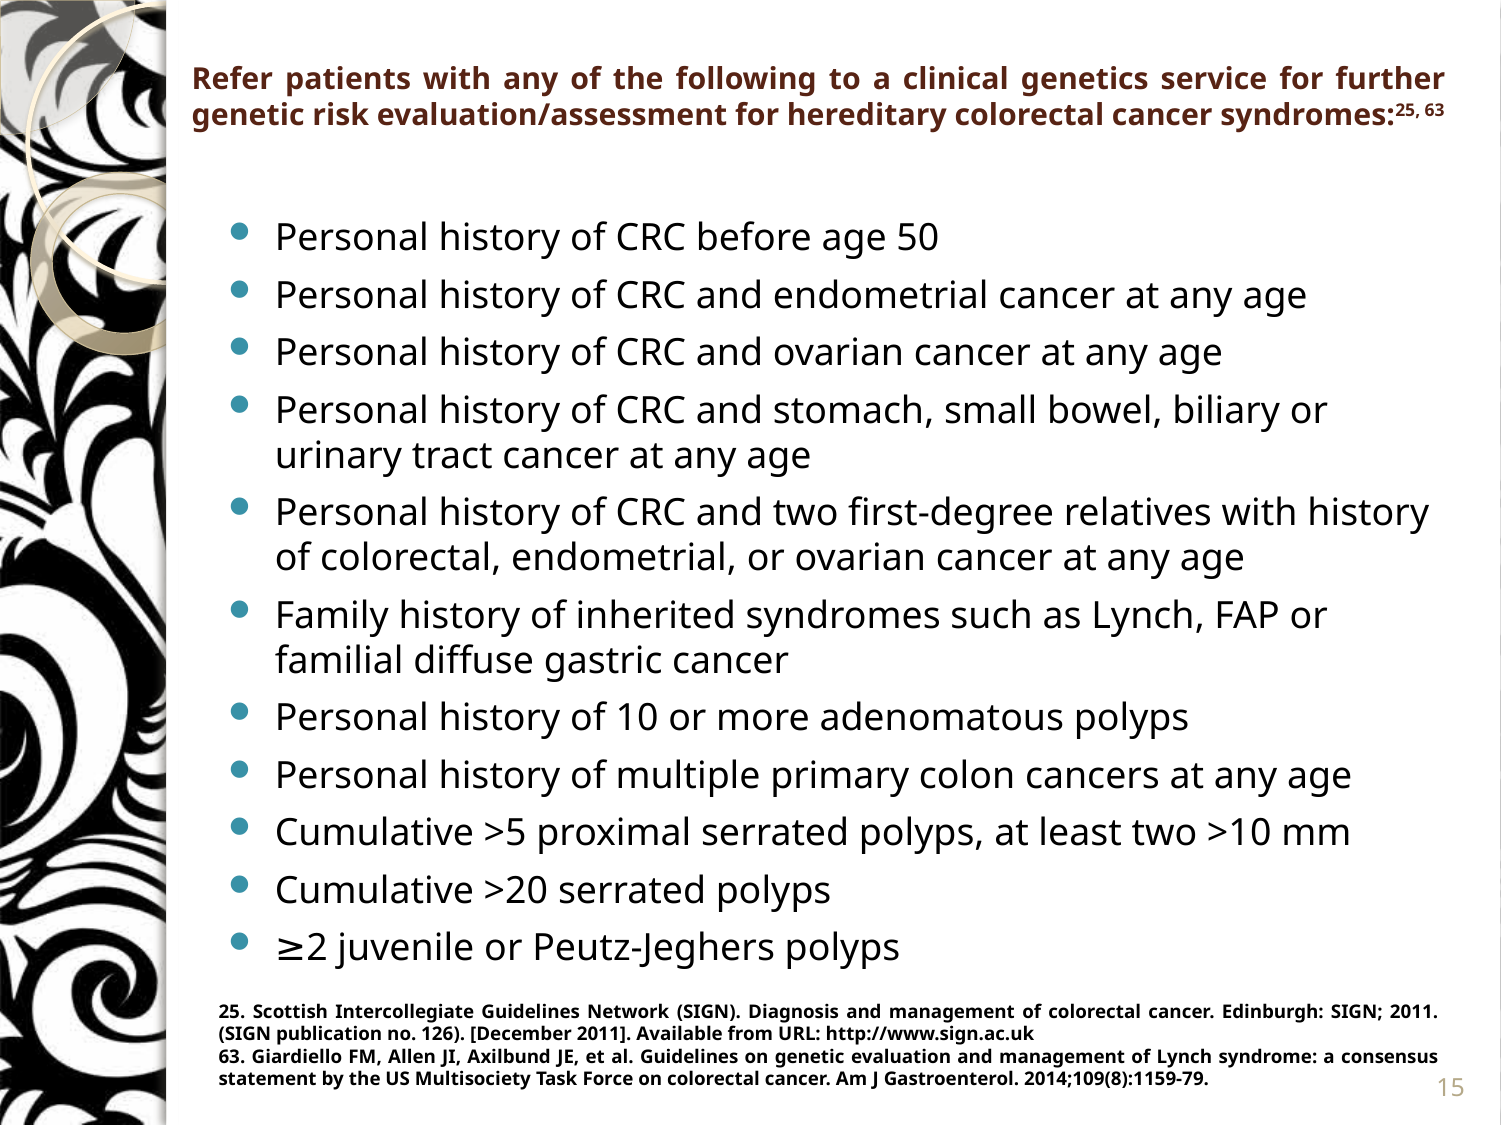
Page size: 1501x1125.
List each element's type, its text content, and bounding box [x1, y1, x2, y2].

picture [53, 241, 160, 332]
picture [136, 0, 164, 4]
list Personal history of CRC before age 50 Personal history of CRC and endometrial cancer at any age Personal history of CRC and ovarian cancer at any age Personal history of CRC and stomach, small bowel, biliary or urinary tract cancer at any age Personal history of CRC and two first-degree relatives with history of colorectal, endometrial, or ovarian cancer at any age Family history of inherited syndromes such as Lynch, FAP or familial diffuse gastric cancer Personal history of 10 or more adenomatous polyps Personal history of multiple primary colon cancers at any age Cumulative >5 proximal serrated polyps, at least two >10 mm Cumulative >20 serrated polyps ≥2 juvenile or Peutz-Jeghers polyps [200, 205, 1462, 977]
slide_number 15 [1413, 1034, 1489, 1113]
picture [62, 195, 160, 280]
title Refer patients with any of the following to a clinical genetics service for further genetic risk evaluation/assessment for hereditary colorectal cancer syndromes:25, 63 [176, 0, 1462, 154]
picture [0, 134, 166, 1125]
text_box 25. Scottish Intercollegiate Guidelines Network (SIGN). Diagnosis and management of colorectal cancer. Edinburgh: SIGN; 2011. (SIGN publication no. 126). [December 2011]. Available from URL: http://www.sign.ac.uk 63. Giardiello FM, Allen JI, Axilbund JE, et al. Guidelines on genetic evaluation and management of Lynch syndrome: a consensus statement by the US Multisociety Task Force on colorectal cancer. Am J Gastroenterol. 2014;109(8):1159-79. [203, 992, 1452, 1097]
picture [32, 13, 160, 207]
